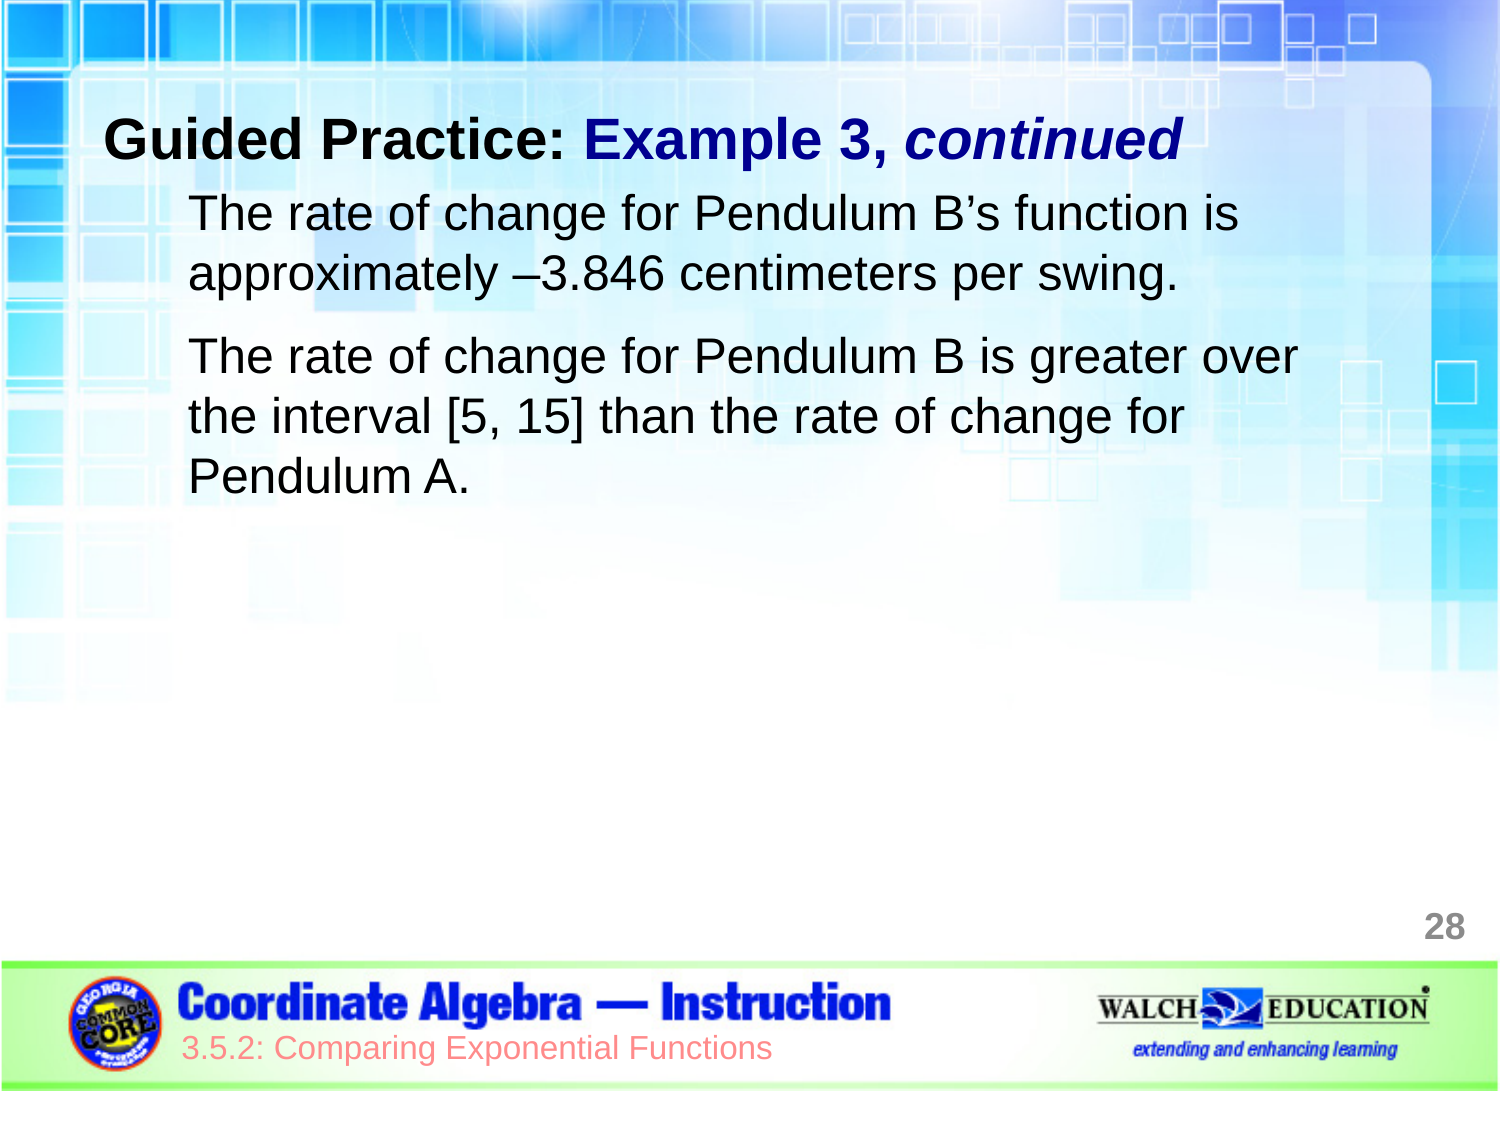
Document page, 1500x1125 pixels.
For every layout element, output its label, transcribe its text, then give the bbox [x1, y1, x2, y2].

picture [1, 0, 1500, 1091]
slide_number 28 [1361, 901, 1481, 949]
text_box Guided Practice: Example 3, continued The rate of change for Pendulum B’s function is approximately –3.846 centimeters per swing. The rate of change for Pendulum B is greater over the interval [5, 15] than the rate of change for Pendulum A. [88, 93, 1390, 914]
footer 3.5.2: Comparing Exponential Functions [166, 1024, 1080, 1069]
